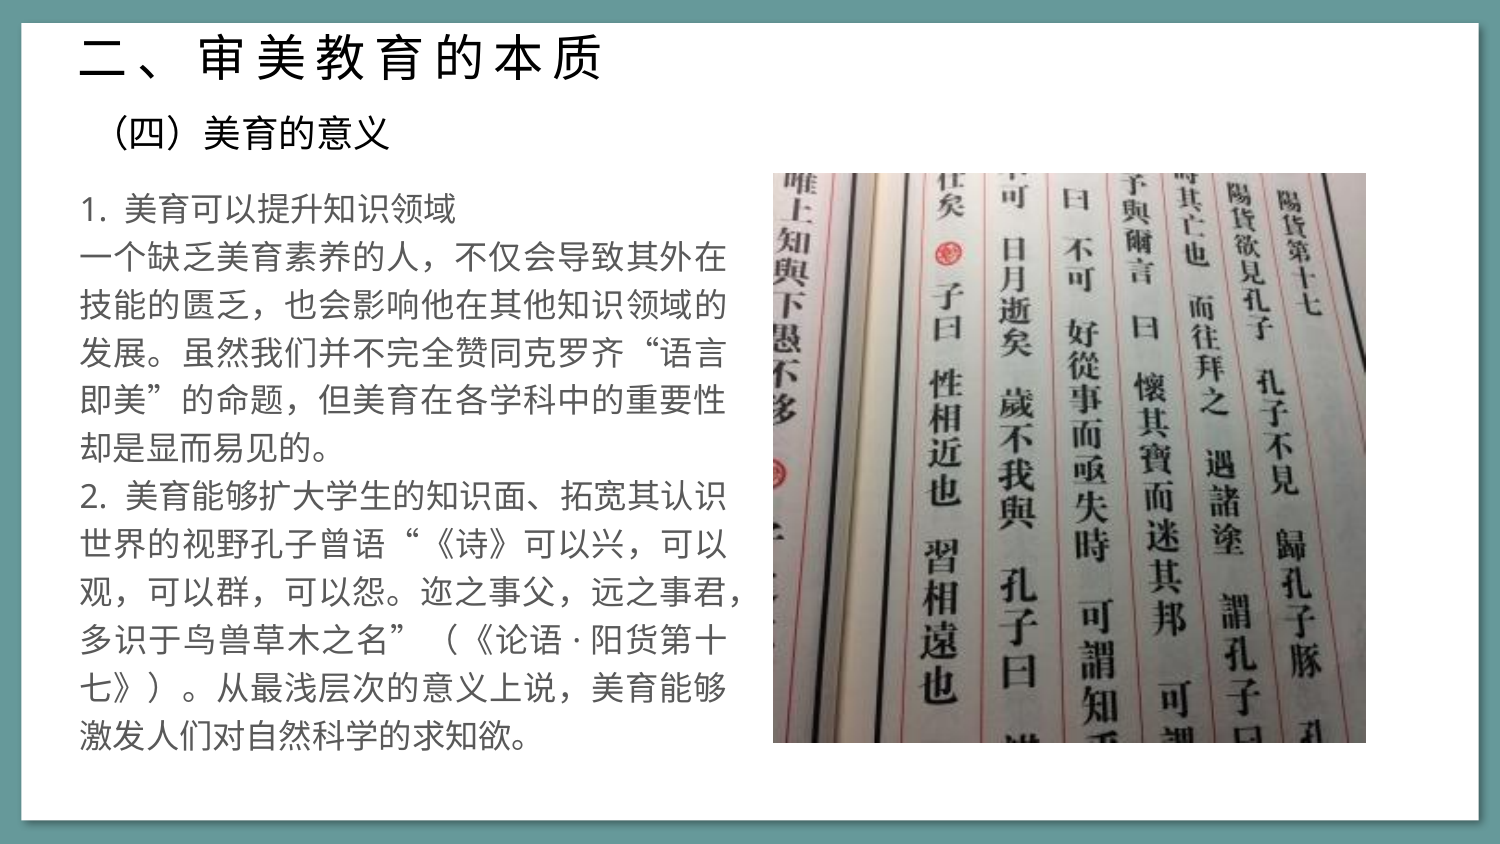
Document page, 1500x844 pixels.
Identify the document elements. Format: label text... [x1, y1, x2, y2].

text_box 1. 美育可以提升知识领域 一个缺乏美育素养的人，不仅会导致其外在技能的匮乏，也会影响他在其他知识领域的发展。虽然我们并不完全赞同克罗齐“语言即美”的命题，但美育在各学科中的重要性却是显而易见的。 2. 美育能够扩大学生的知识面、拓宽其认识世界的视野孔子曾语“《诗》可以兴，可以观，可以群，可以怨。迩之事父，远之事君，多识于鸟兽草木之名”（《论语·阳货第十七》）。从最浅层次的意义上说，美育能够激发人们对自然科学的求知欲。 [64, 172, 743, 762]
picture [773, 173, 1366, 743]
text_box 二、审美教育的本质 [64, 20, 830, 94]
text_box （四）美育的意义 [76, 102, 407, 163]
